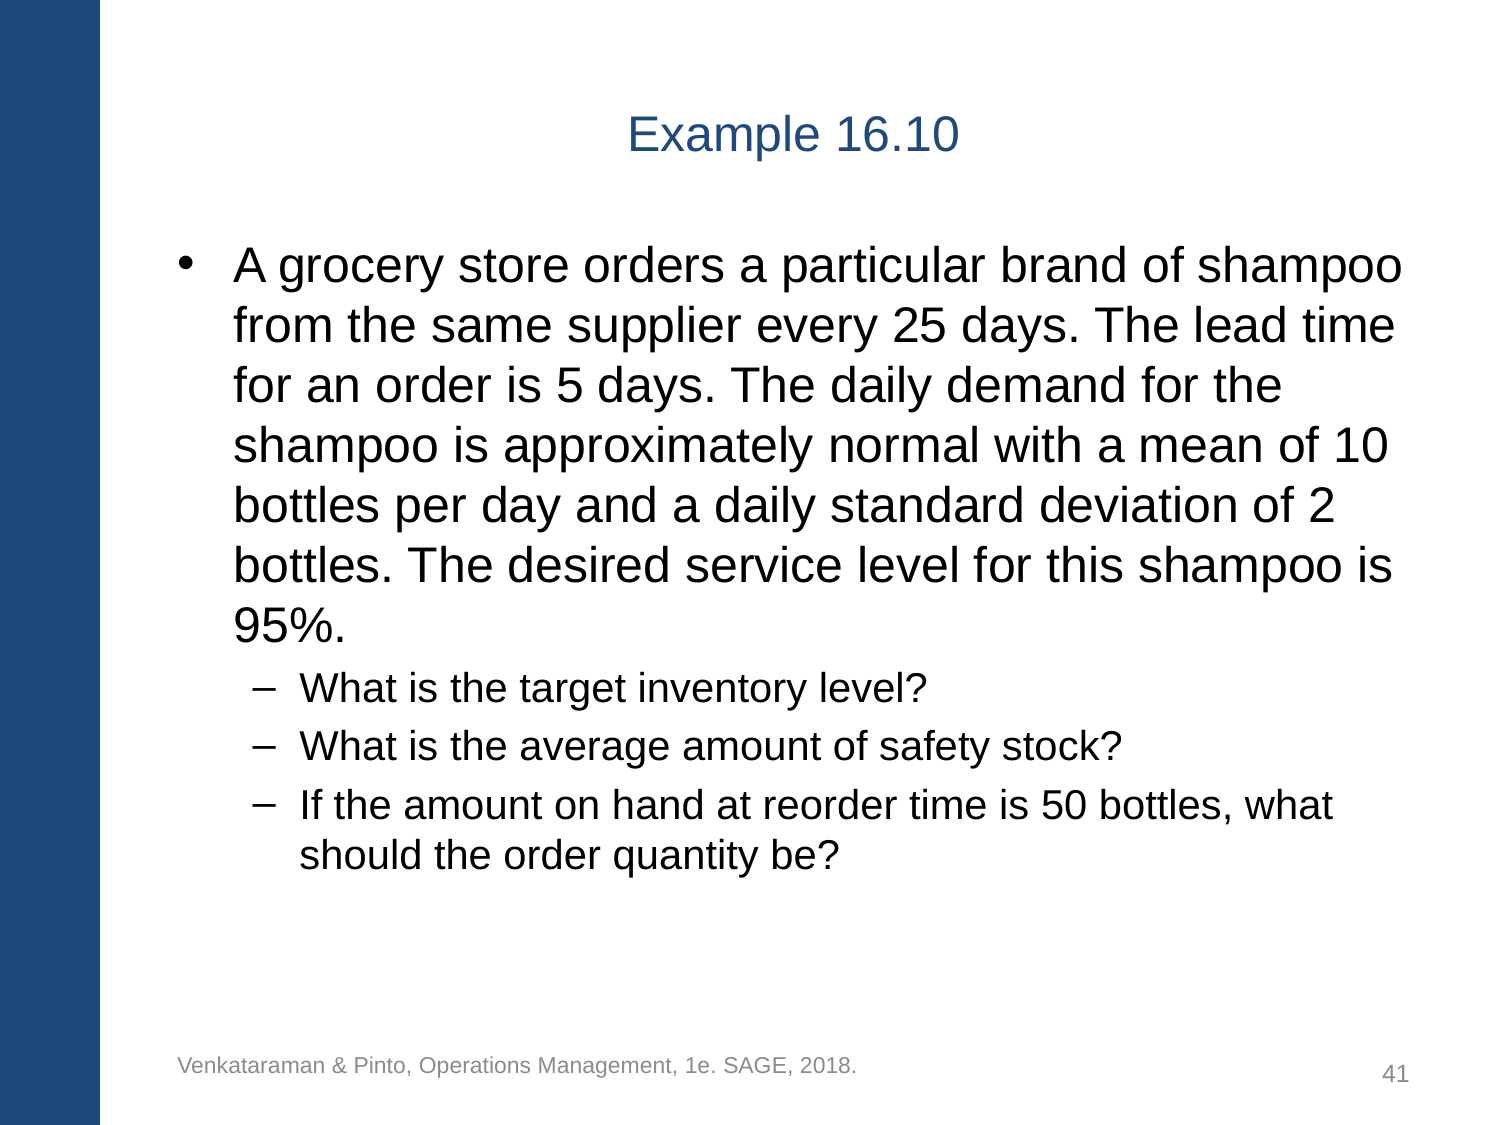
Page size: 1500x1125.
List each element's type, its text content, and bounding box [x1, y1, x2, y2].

list A grocery store orders a particular brand of shampoo from the same supplier every 25 days. The lead time for an order is 5 days. The daily demand for the shampoo is approximately normal with a mean of 10 bottles per day and a daily standard deviation of 2 bottles. The desired service level for this shampoo is 95%. What is the target inventory level? What is the average amount of safety stock? If the amount on hand at reorder time is 50 bottles, what should the order quantity be? [162, 224, 1425, 1025]
footer Venkataraman & Pinto, Operations Management, 1e. SAGE, 2018. [162, 1042, 1313, 1103]
title Example 16.10 [162, 37, 1425, 224]
slide_number 41 [1350, 1042, 1425, 1103]
